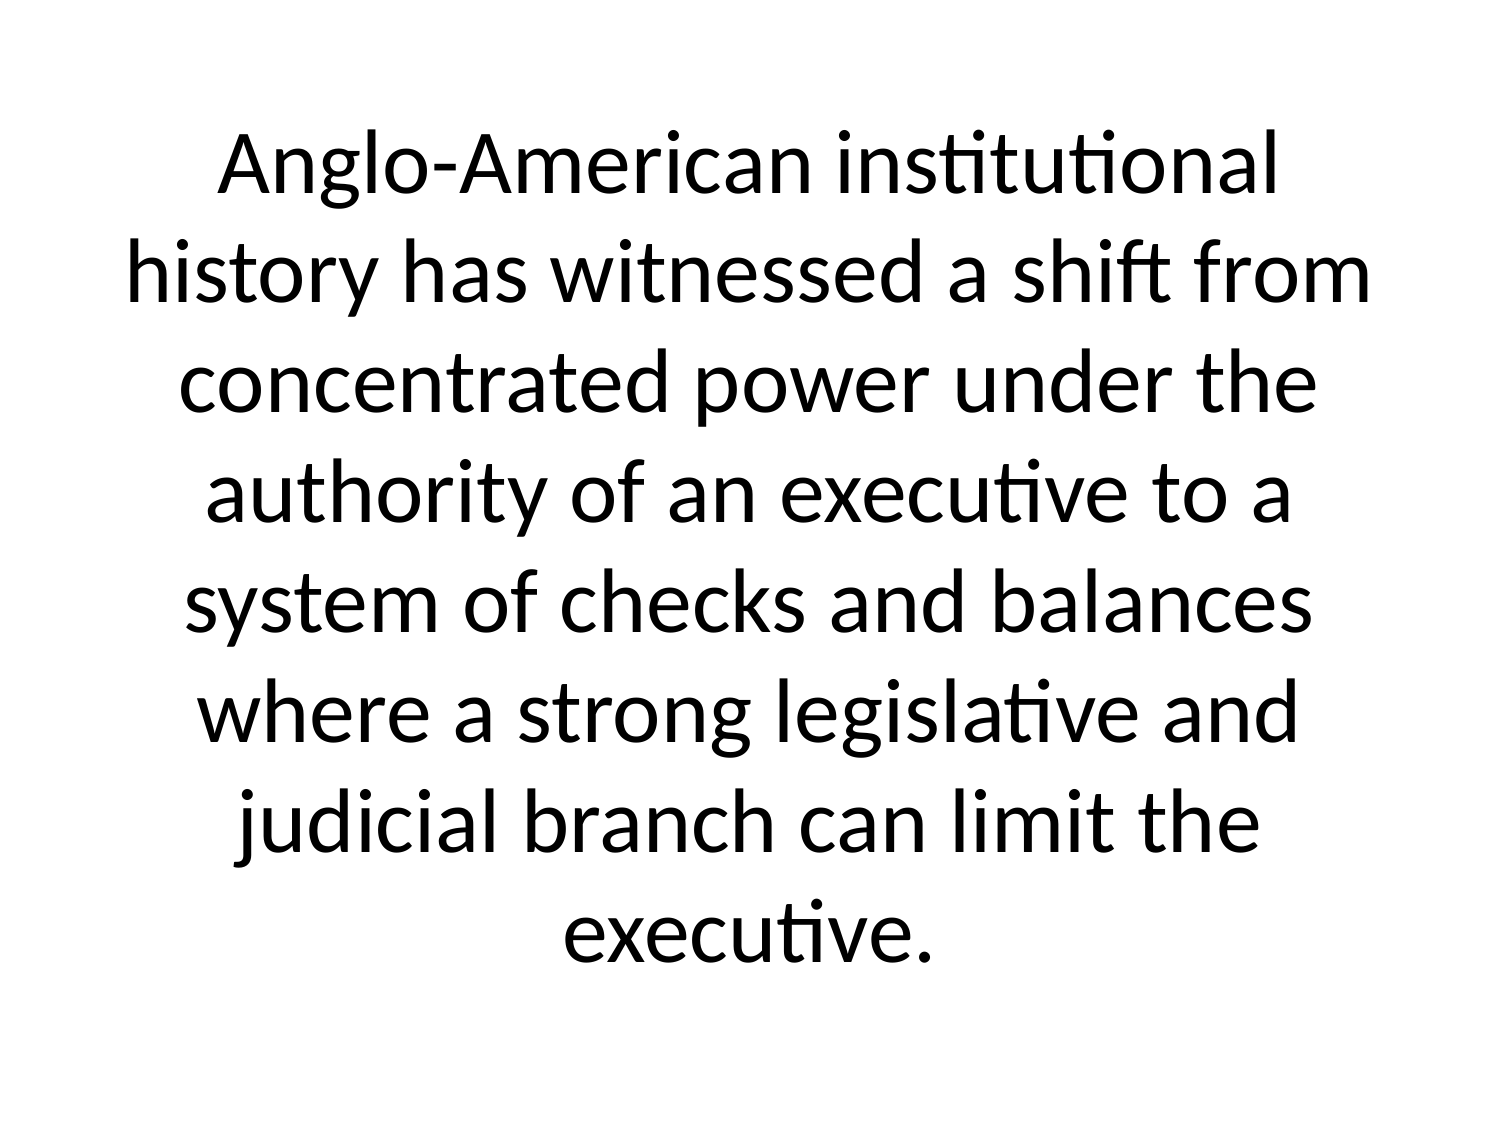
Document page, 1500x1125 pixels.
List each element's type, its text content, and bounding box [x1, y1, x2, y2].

title Anglo-American institutional history has witnessed a shift from concentrated power under the authority of an executive to a system of checks and balances where a strong legislative and judicial branch can limit the executive. [74, 44, 1426, 1038]
